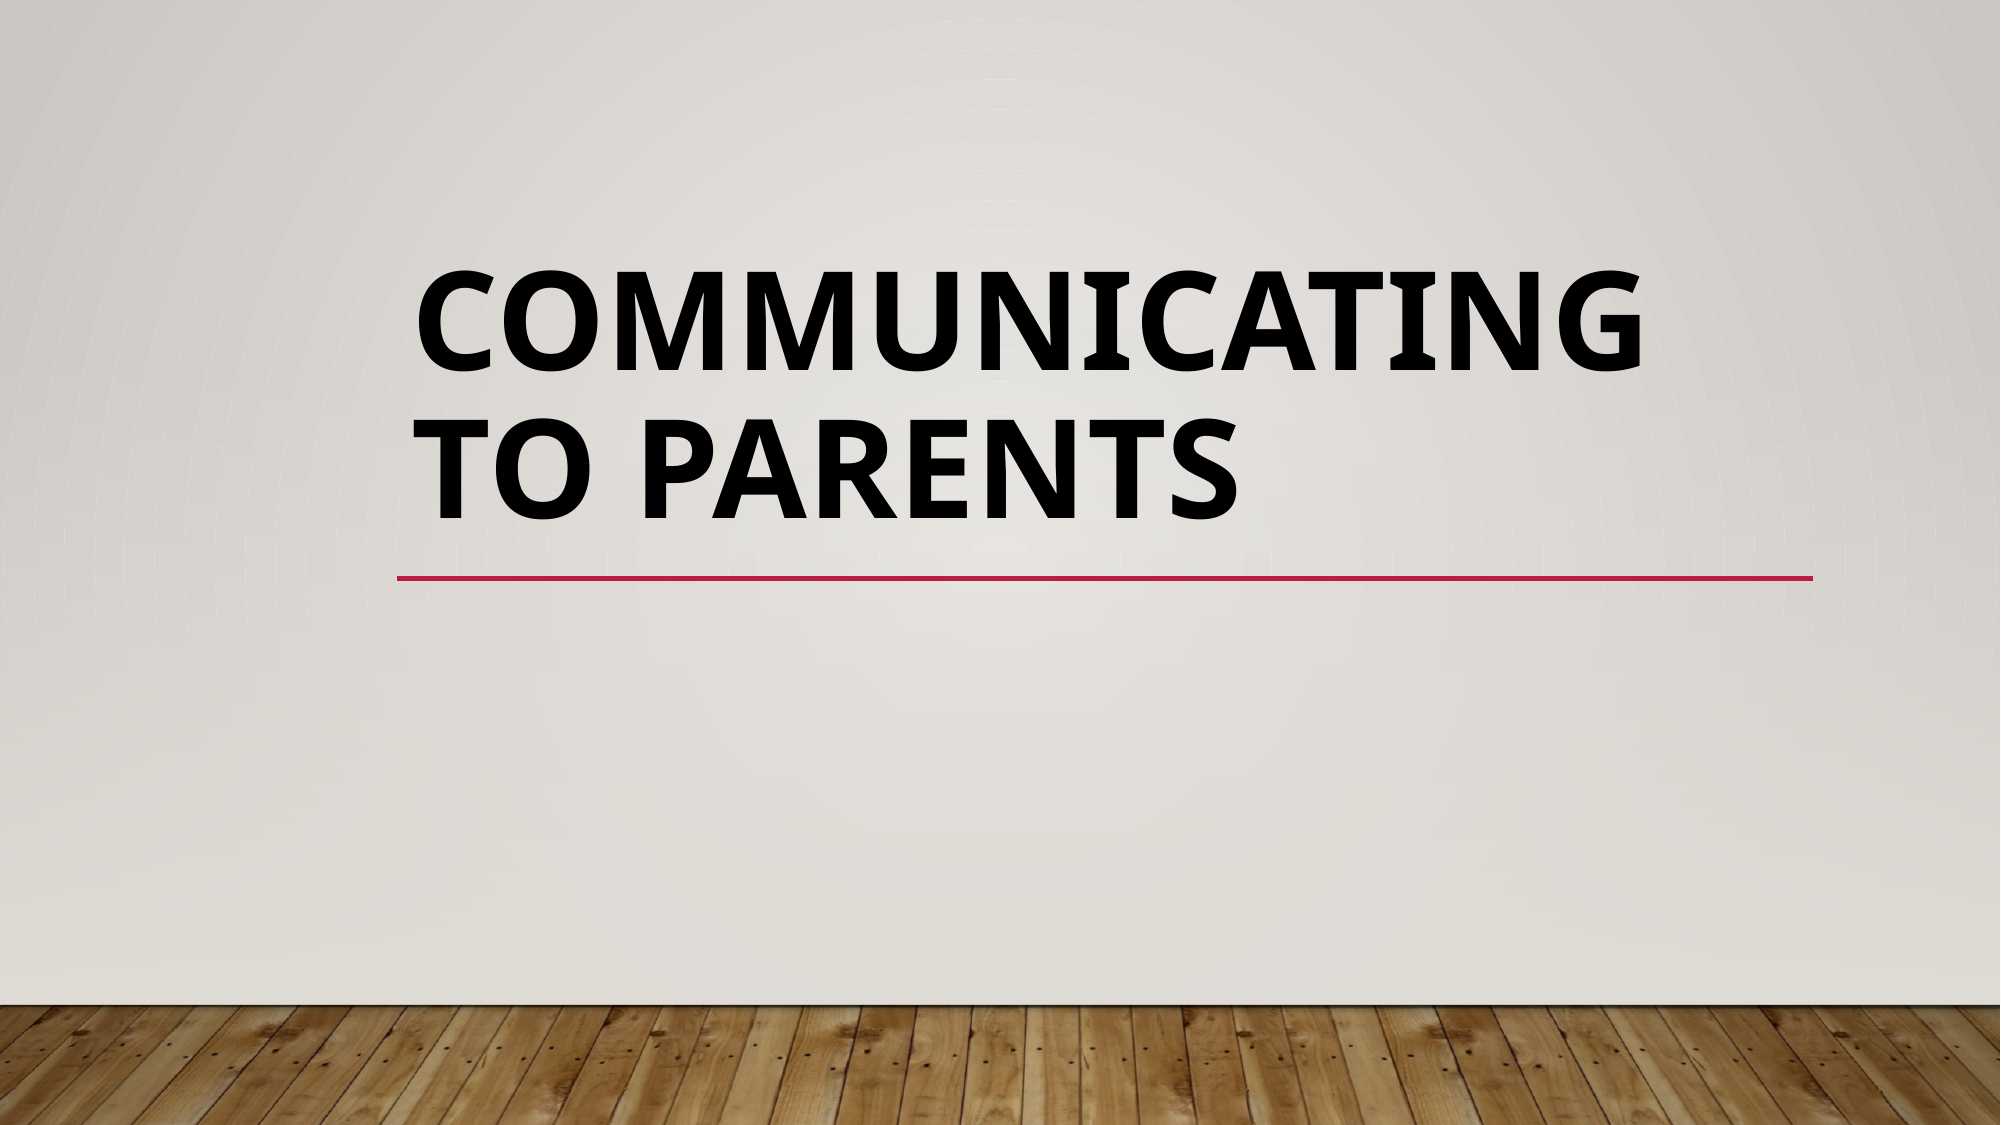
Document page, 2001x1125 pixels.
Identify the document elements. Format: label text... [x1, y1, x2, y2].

title Communicating to Parents [396, 131, 1814, 549]
picture [0, 1005, 2000, 1125]
